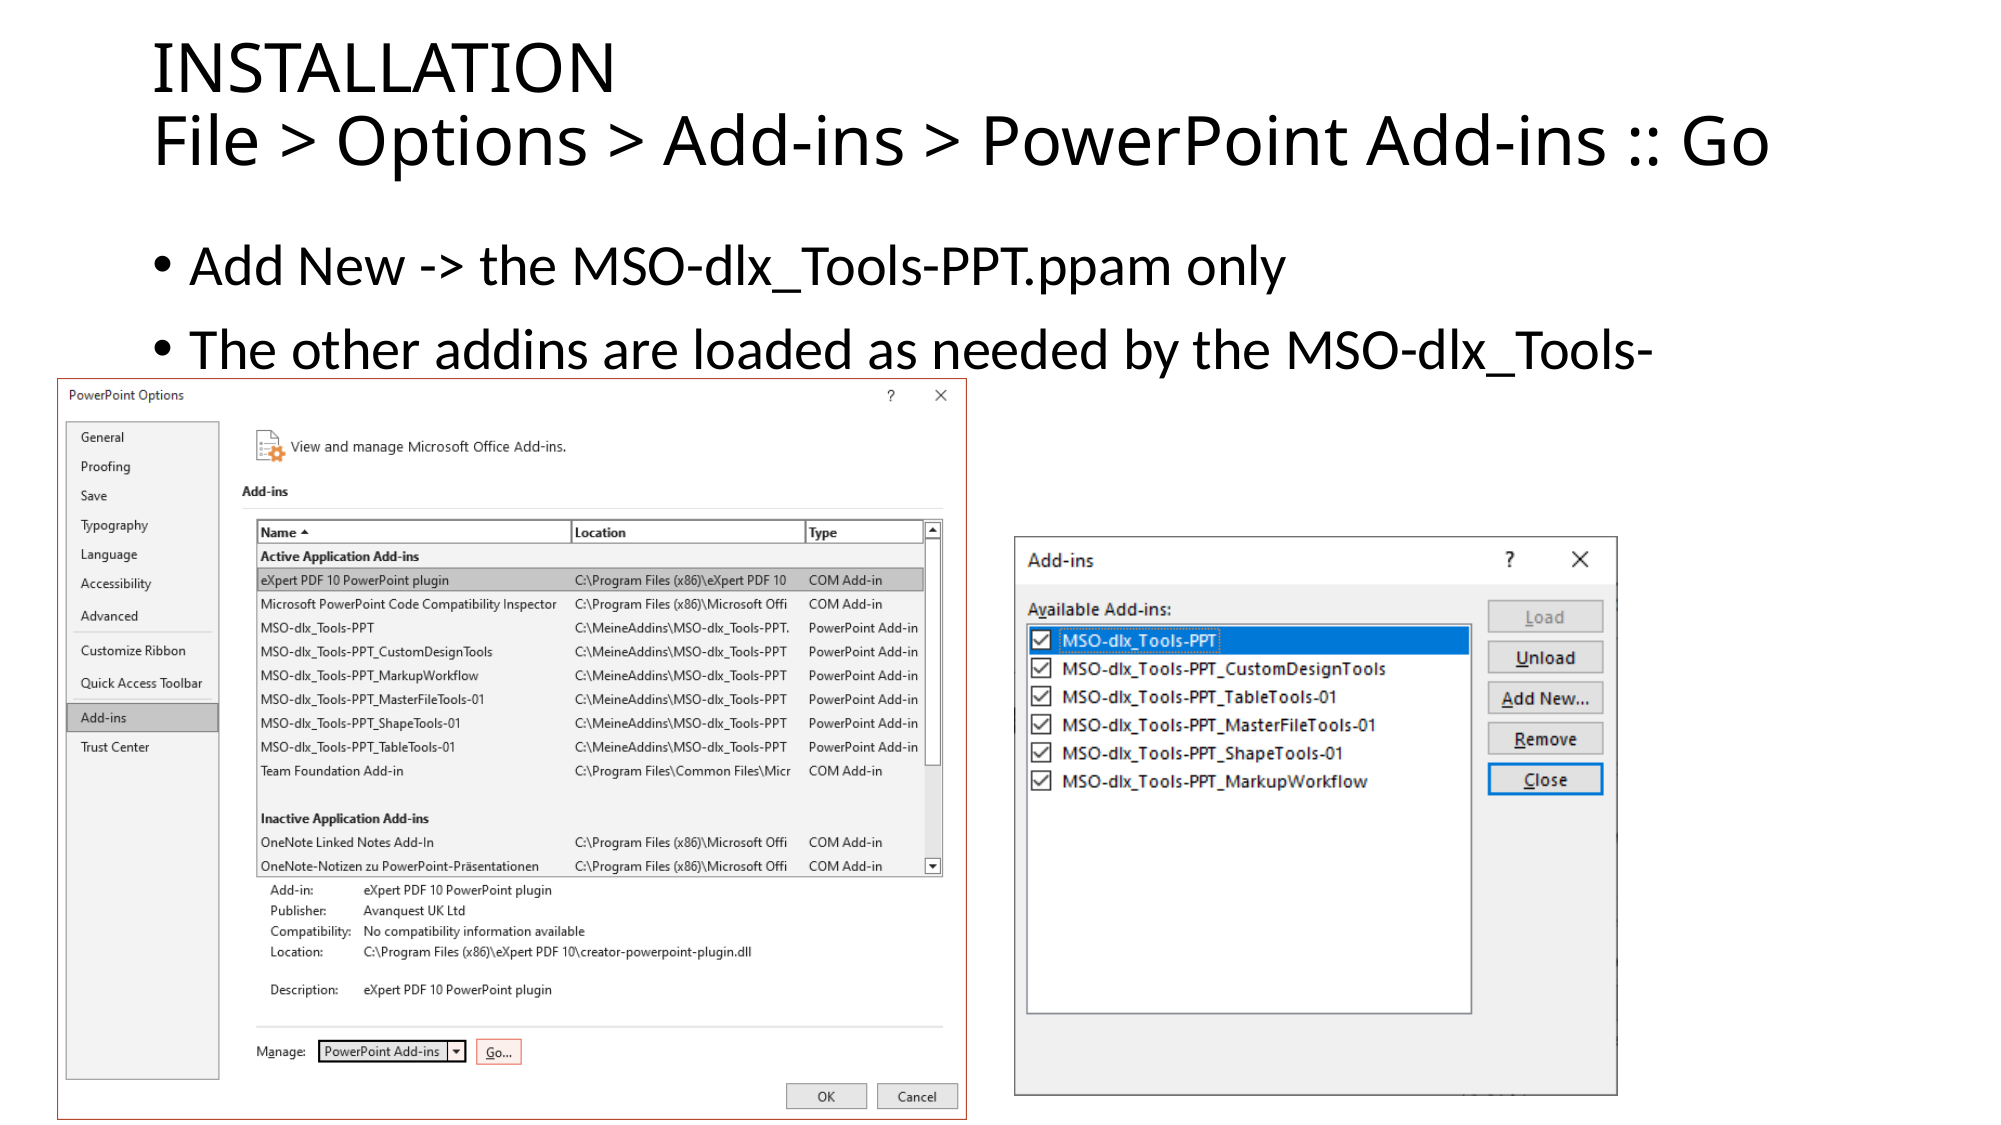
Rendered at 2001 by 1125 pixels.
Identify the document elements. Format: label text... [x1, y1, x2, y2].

picture [57, 378, 967, 1120]
picture [1014, 536, 1618, 1096]
list Add New -> the MSO-dlx_Tools-PPT.ppam only The other addins are loaded as needed by the MSO-dlx_Tools-PPT.ppam [137, 228, 1863, 942]
title INSTALLATION File > Options > Add-ins > PowerPoint Add-ins :: Go [137, 0, 1863, 216]
